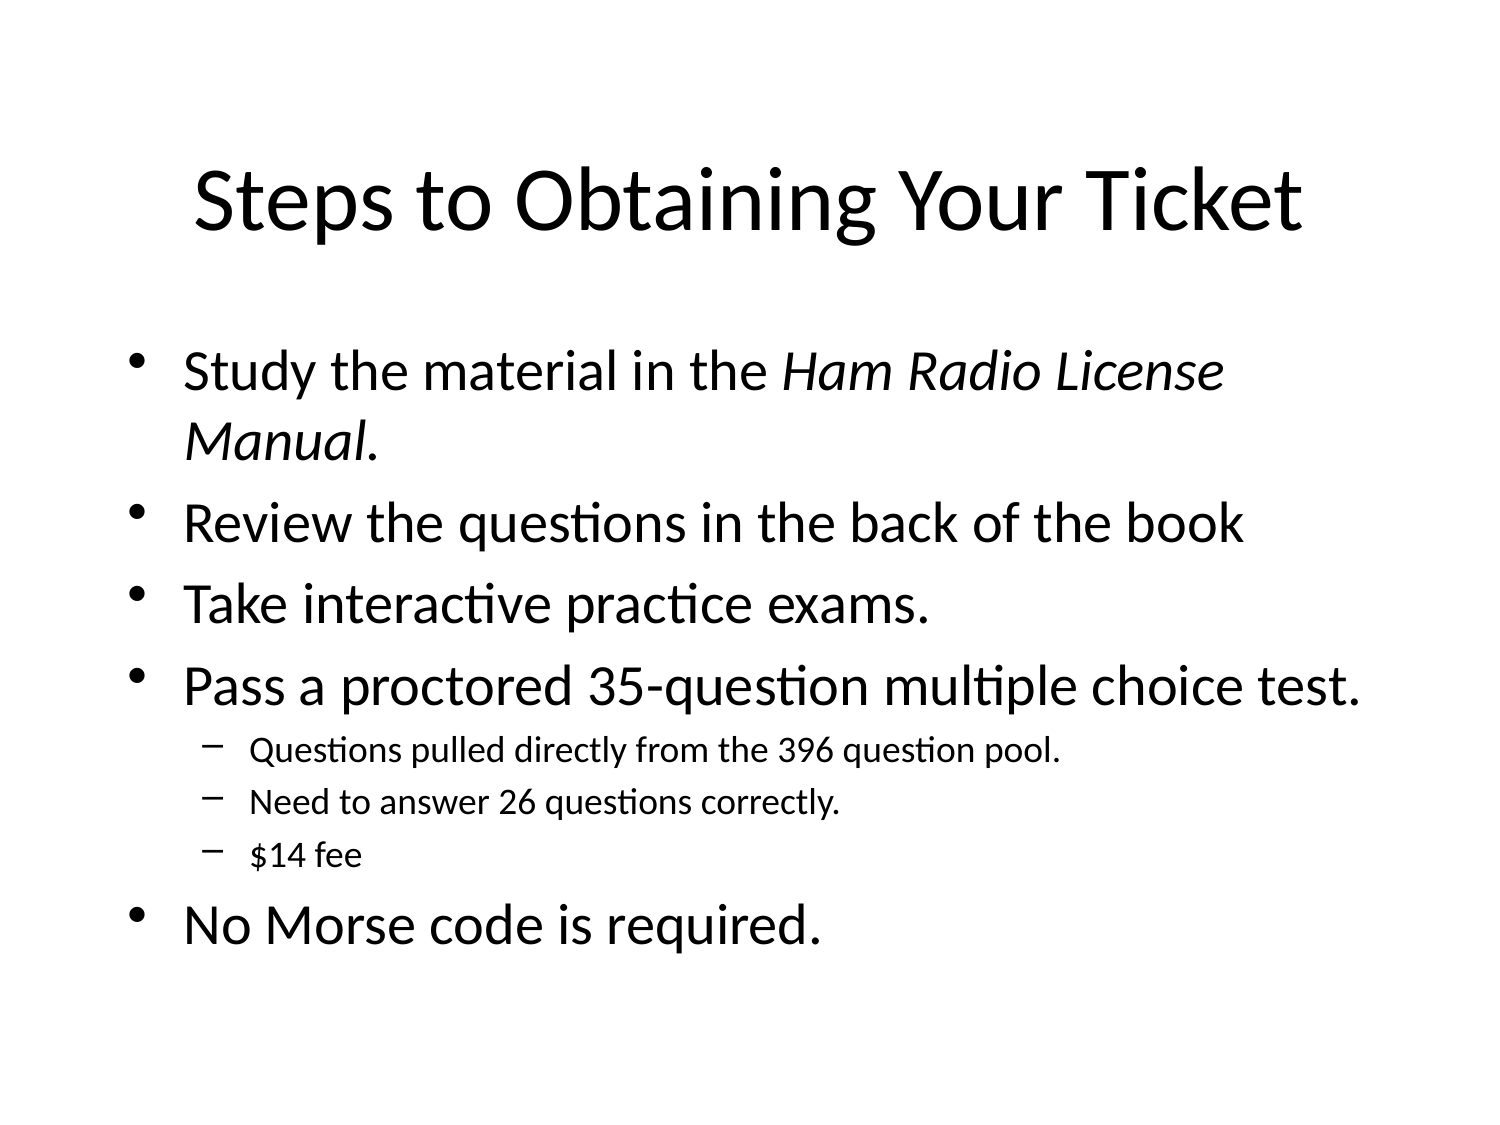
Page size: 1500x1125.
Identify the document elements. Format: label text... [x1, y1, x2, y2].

text_box Steps to Obtaining Your Ticket [112, 99, 1388, 288]
text_box Study the material in the Ham Radio License Manual. Review the questions in the back of the book Take interactive practice exams. Pass a proctored 35-question multiple choice test. Questions pulled directly from the 396 question pool. Need to answer 26 questions correctly. $14 fee No Morse code is required. [112, 324, 1388, 1000]
